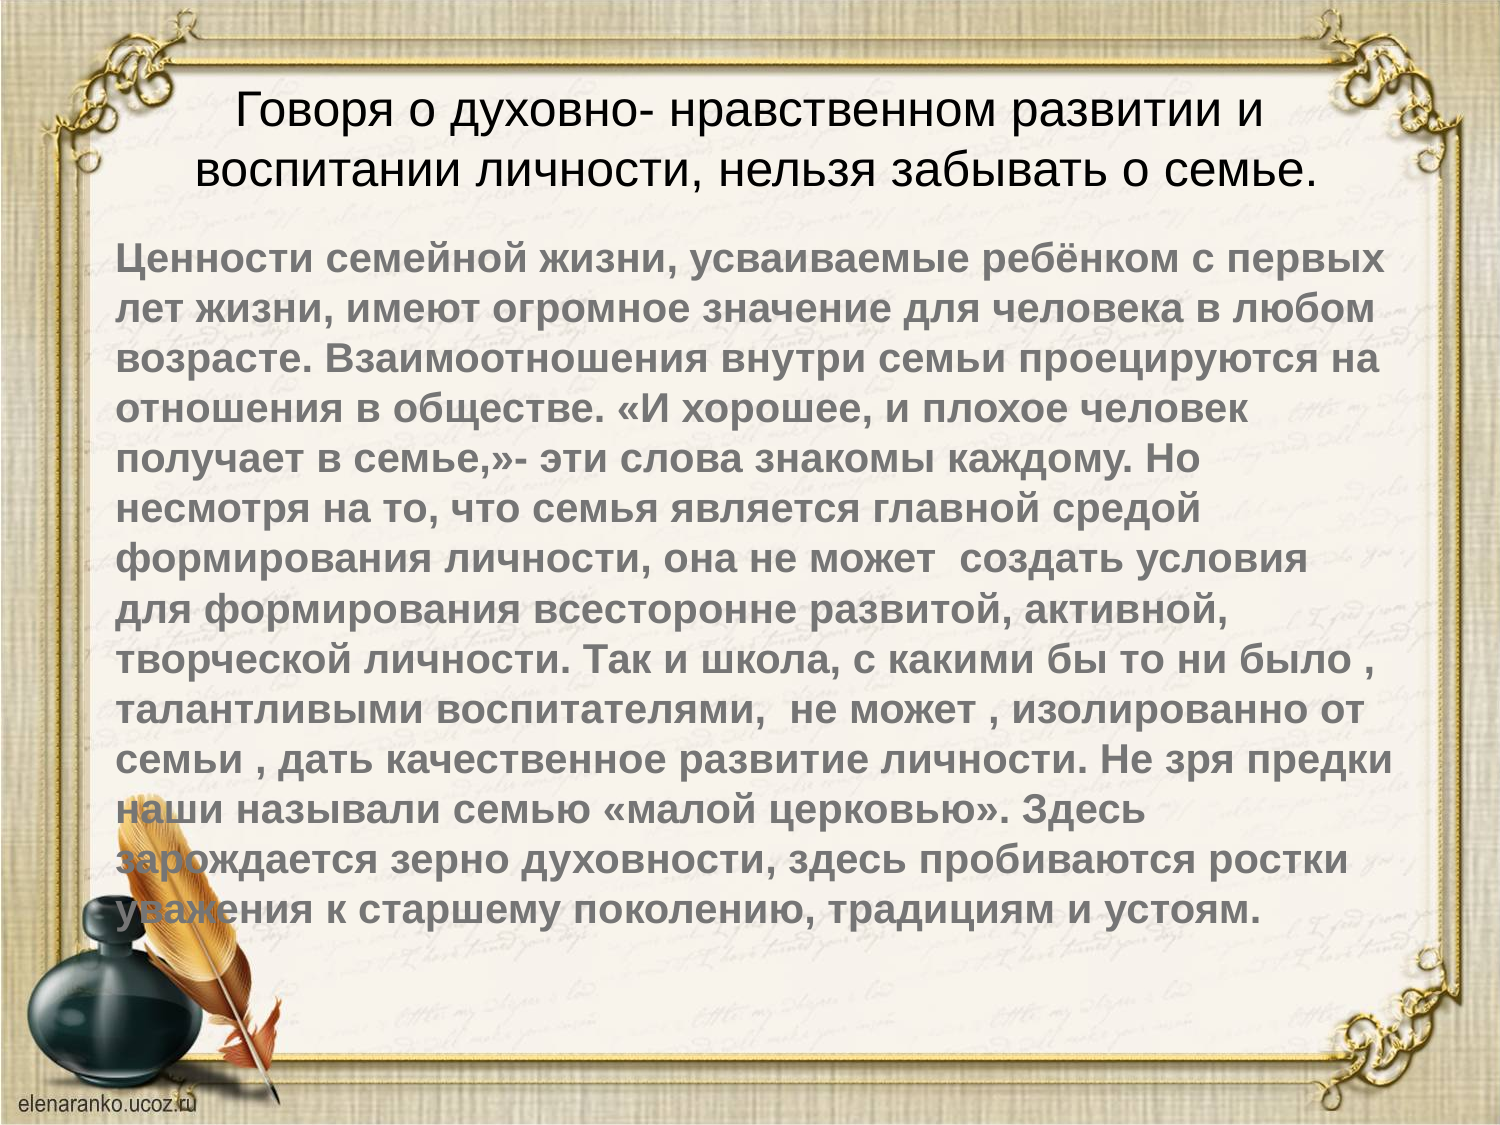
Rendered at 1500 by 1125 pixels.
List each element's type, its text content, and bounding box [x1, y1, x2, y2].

title Говоря о духовно- нравственном развитии и воспитании личности, нельзя забывать о семье. [75, 45, 1425, 339]
text_box Ценности семейной жизни, усваиваемые ребёнком с первых лет жизни, имеют огромное значение для человека в любом возрасте. Взаимоотношения внутри семьи проецируются на отношения в обществе. «И хорошее, и плохое человек получает в семье,»- эти слова знакомы каждому. Но несмотря на то, что семья является главной средой формирования личности, она не может создать условия для формирования всесторонне развитой, активной, творческой личности. Так и школа, с какими бы то ни было , талантливыми воспитателями, не может , изолированно от семьи , дать качественное развитие личности. Не зря предки наши называли семью «малой церковью». Здесь зарождается зерно духовности, здесь пробиваются ростки уважения к старшему поколению, традициям и устоям. [100, 223, 1412, 939]
picture [0, 0, 1500, 1125]
